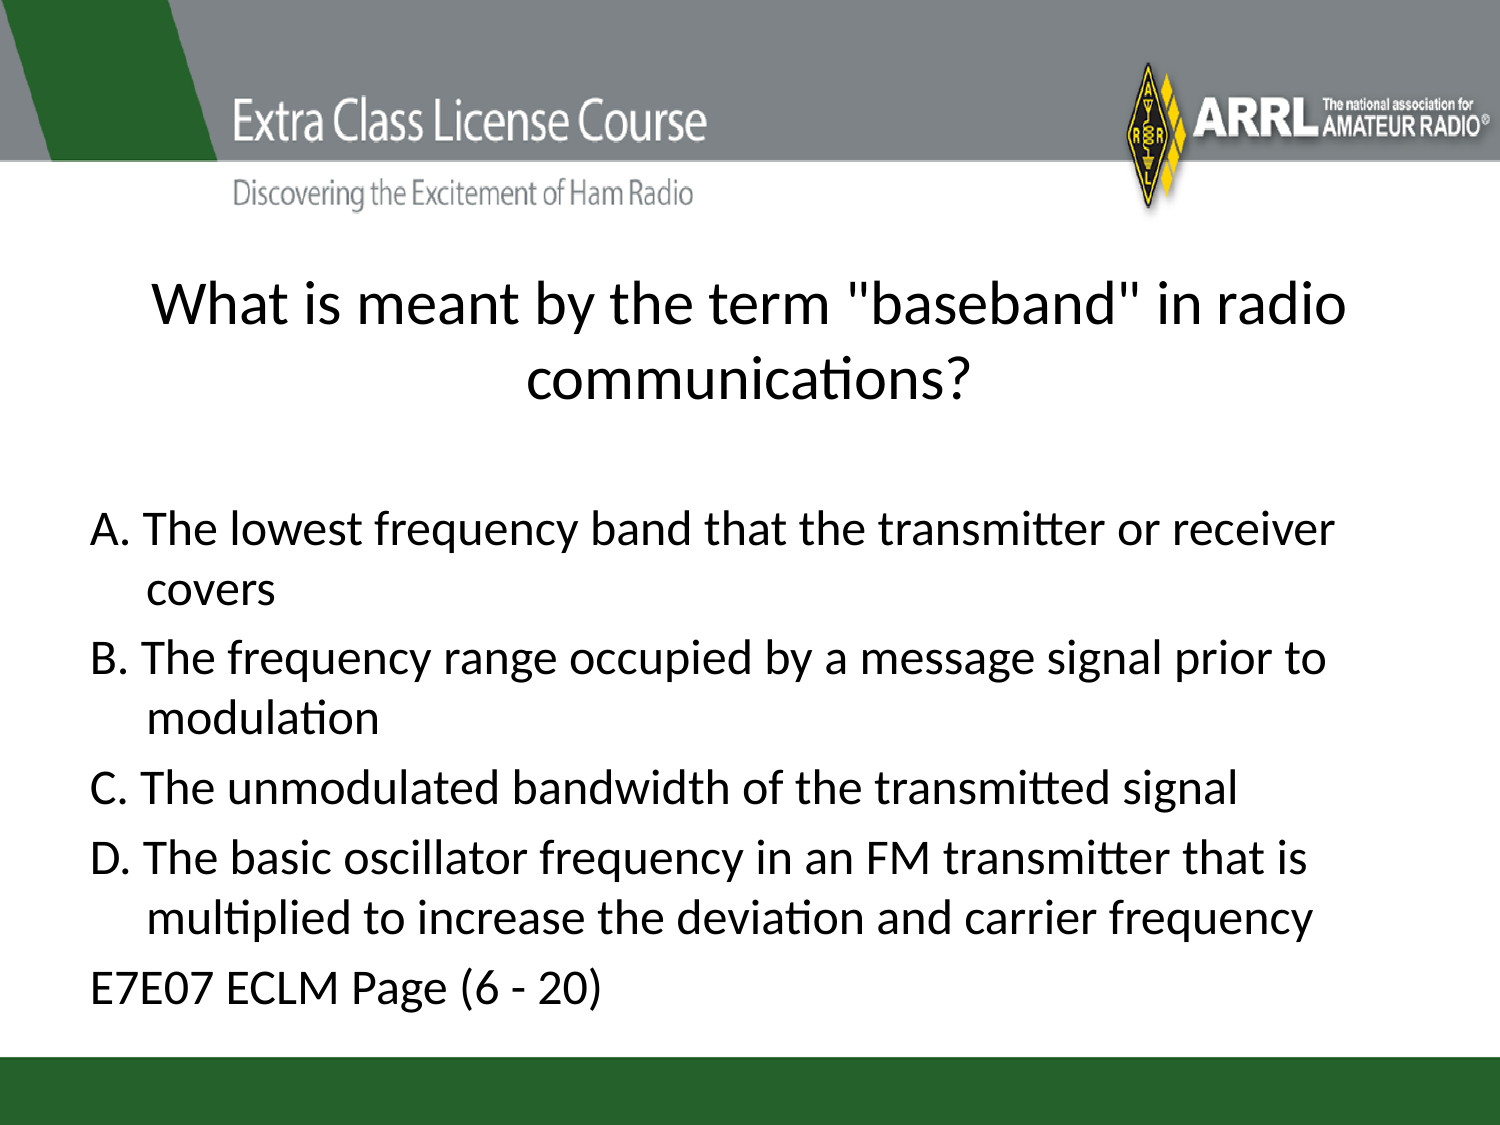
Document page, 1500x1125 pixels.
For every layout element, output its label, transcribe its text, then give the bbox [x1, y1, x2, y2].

picture [0, 0, 1500, 1125]
list A. The lowest frequency band that the transmitter or receiver covers B. The frequency range occupied by a message signal prior to modulation C. The unmodulated bandwidth of the transmitted signal D. The basic oscillator frequency in an FM transmitter that is multiplied to increase the deviation and carrier frequency E7E07 ECLM Page (6 - 20) [75, 487, 1425, 1005]
title What is meant by the term "baseband" in radio communications? [75, 254, 1425, 435]
